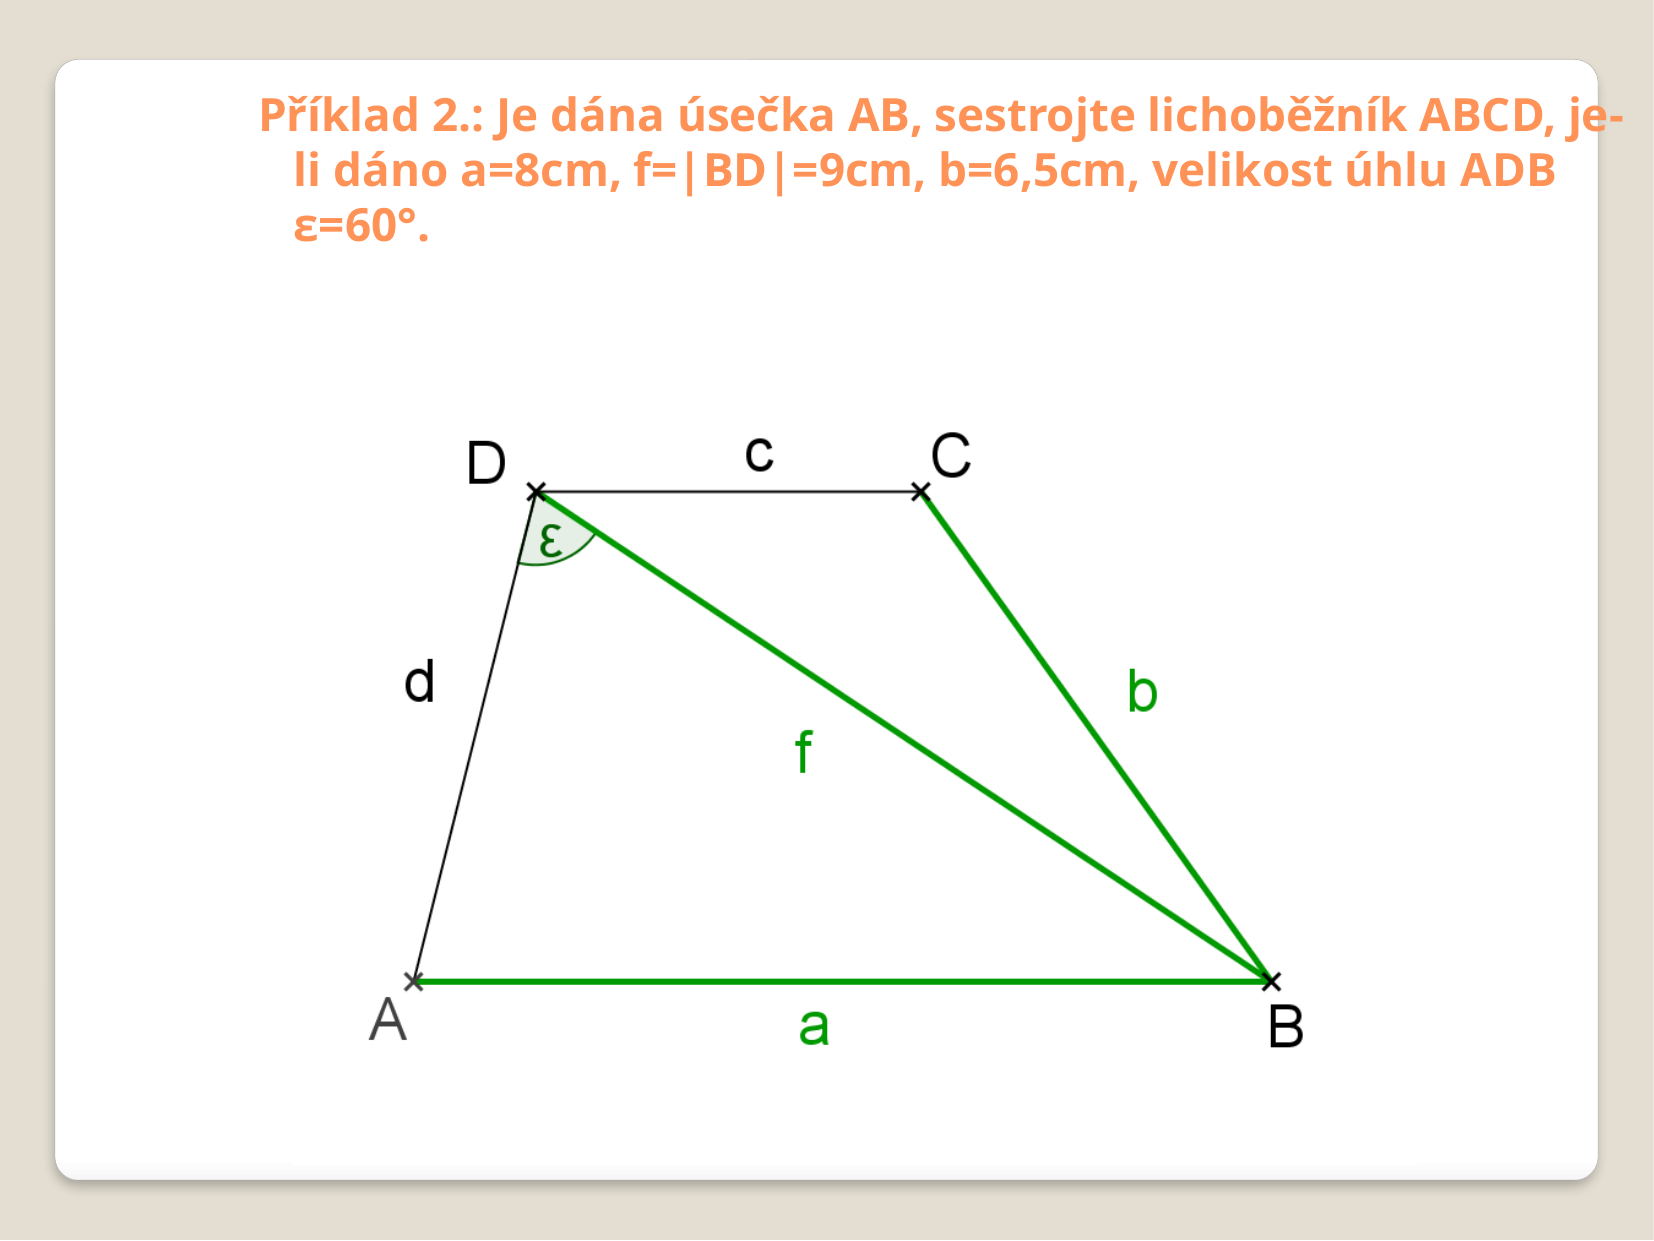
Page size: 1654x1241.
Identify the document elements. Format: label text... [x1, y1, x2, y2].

title Příklad 2.: Je dána úsečka AB, sestrojte lichoběžník ABCD, je-li dáno a=8cm, f=|BD|=9cm, b=6,5cm, velikost úhlu ADB ε=60°. [241, 34, 1654, 259]
picture [293, 354, 1418, 1165]
